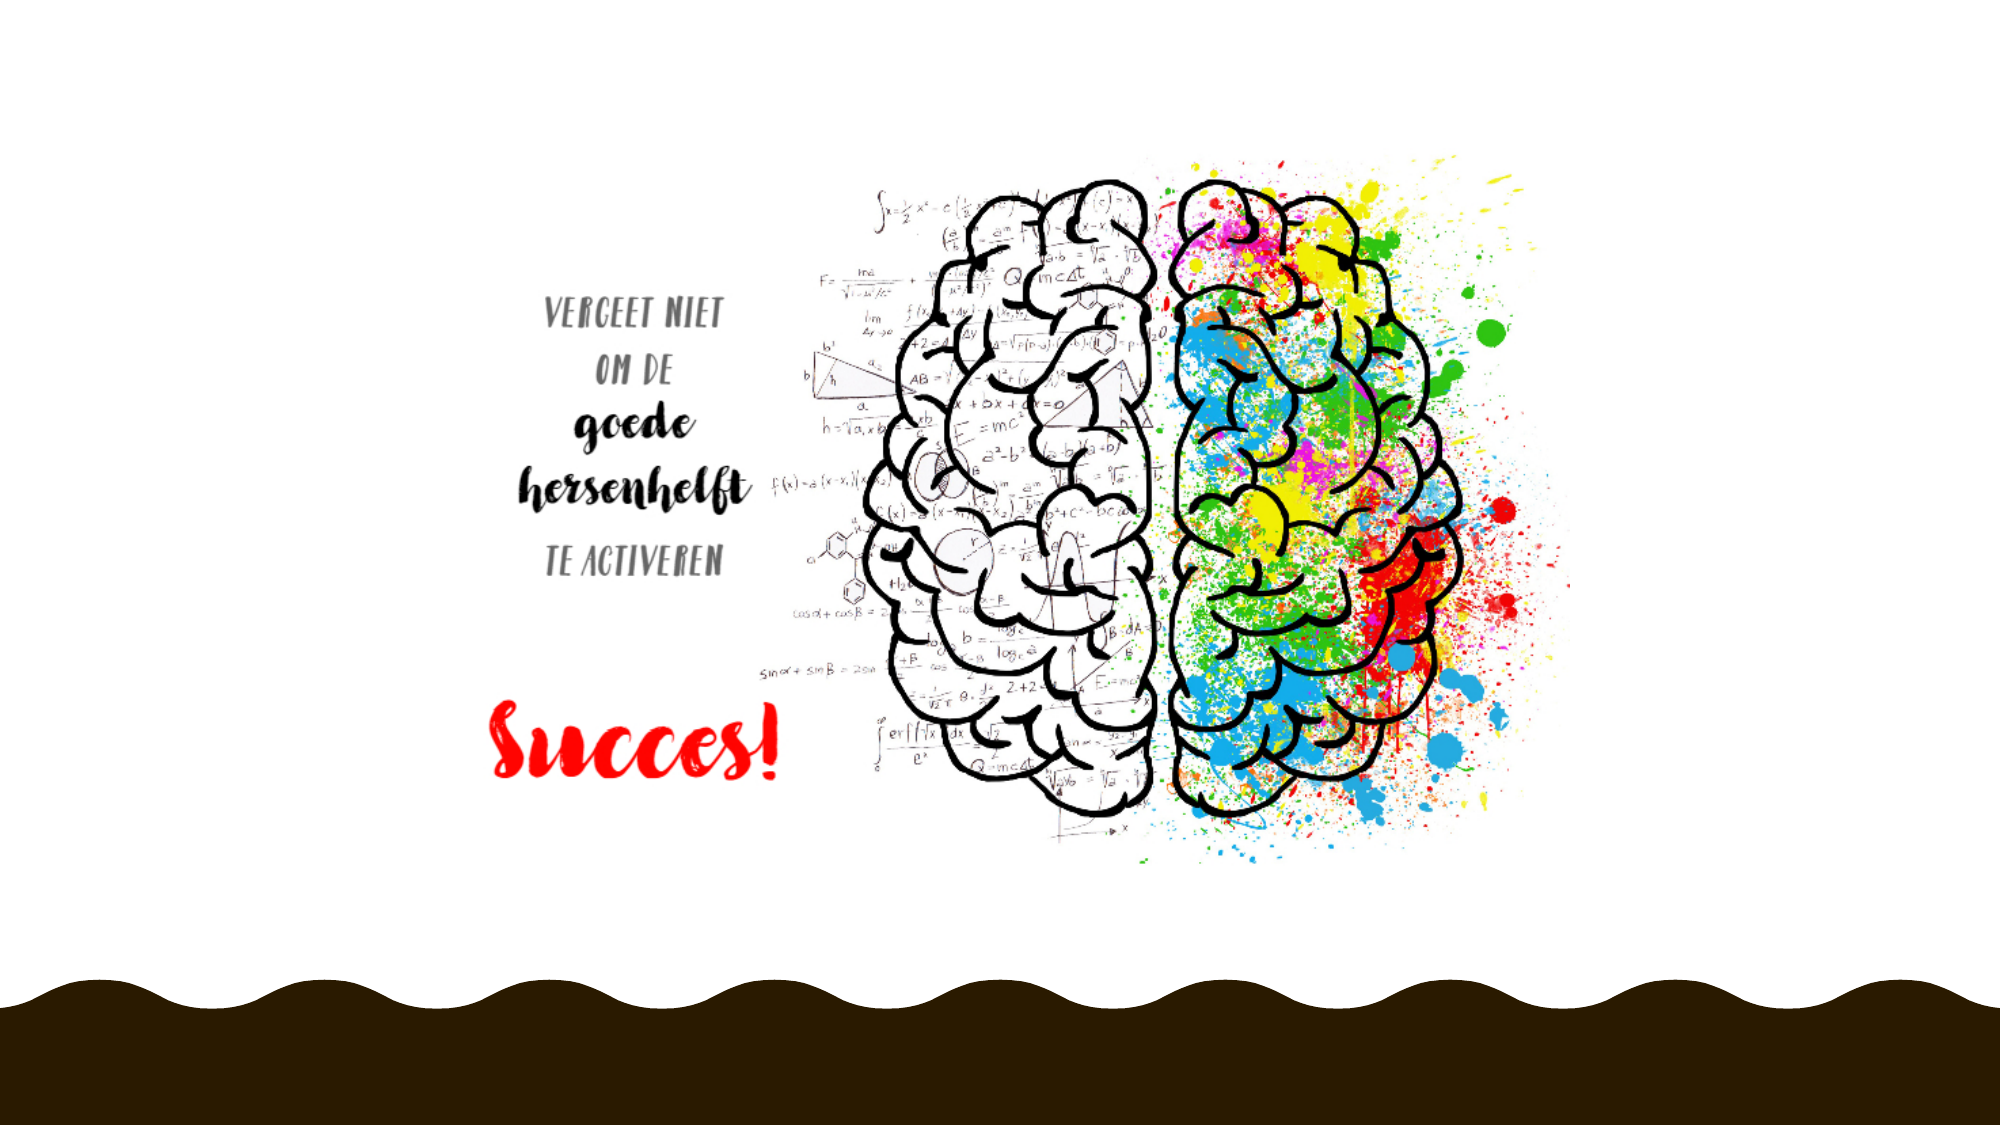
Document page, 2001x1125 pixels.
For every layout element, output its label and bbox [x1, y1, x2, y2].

picture [430, 105, 1570, 914]
text_box [0, 0, 2000, 1008]
text_box [0, 979, 2000, 1125]
